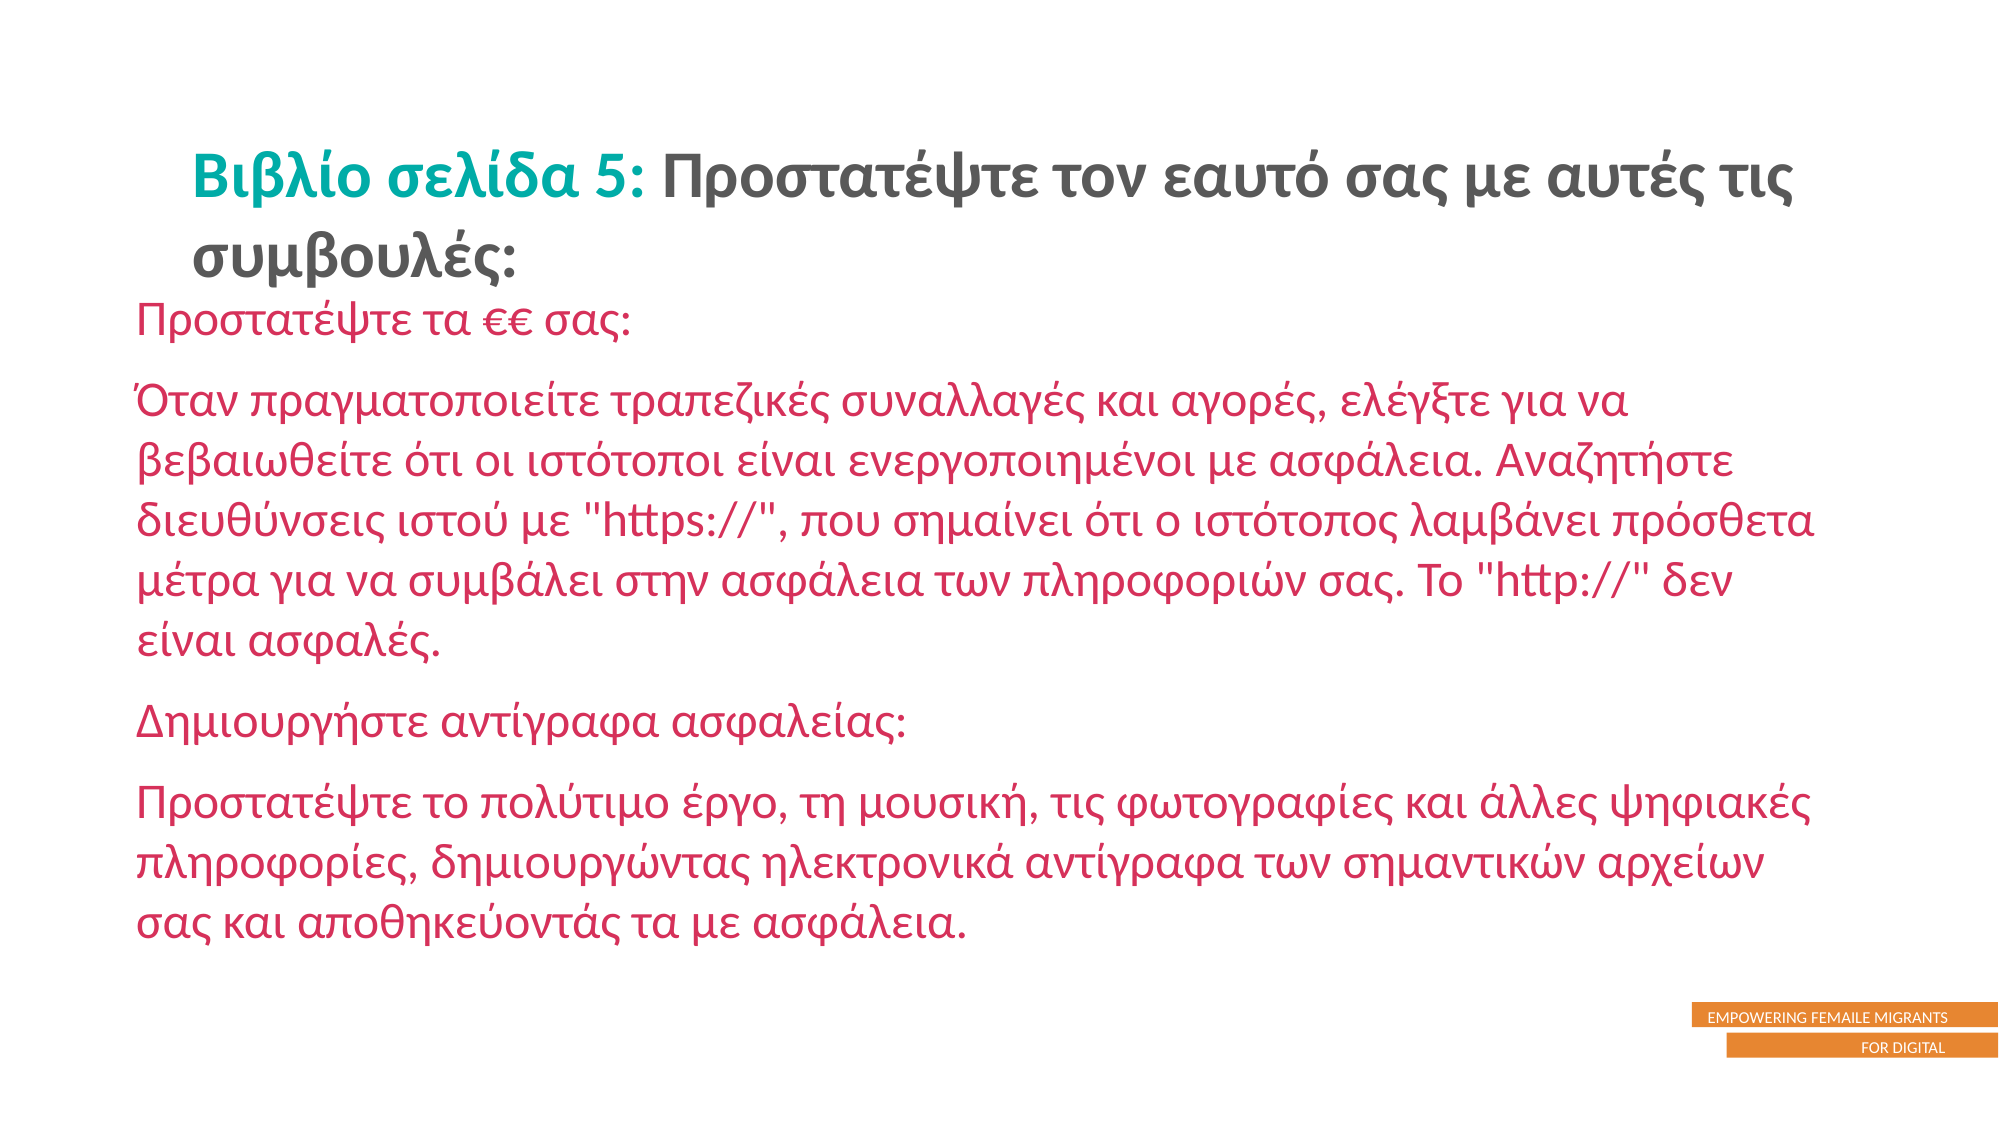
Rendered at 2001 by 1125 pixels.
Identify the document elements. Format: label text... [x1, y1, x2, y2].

text_box Προστατέψτε τα €€ σας: Όταν πραγματοποιείτε τραπεζικές συναλλαγές και αγορές, ελέγξτε για να βεβαιωθείτε ότι οι ιστότοποι είναι ενεργοποιημένοι με ασφάλεια. Αναζητήστε διευθύνσεις ιστού με "https://", που σημαίνει ότι ο ιστότοπος λαμβάνει πρόσθετα μέτρα για να συμβάλει στην ασφάλεια των πληροφοριών σας. Το "http://" δεν είναι ασφαλές. Δημιουργήστε αντίγραφα ασφαλείας: Προστατέψτε το πολύτιμο έργο, τη μουσική, τις φωτογραφίες και άλλες ψηφιακές πληροφορίες, δημιουργώντας ηλεκτρονικά αντίγραφα των σημαντικών αρχείων σας και αποθηκεύοντάς τα με ασφάλεια. [121, 278, 1859, 986]
text_box Βιβλίο σελίδα 5: Προστατέψτε τον εαυτό σας με αυτές τις συμβουλές: [178, 123, 1917, 280]
